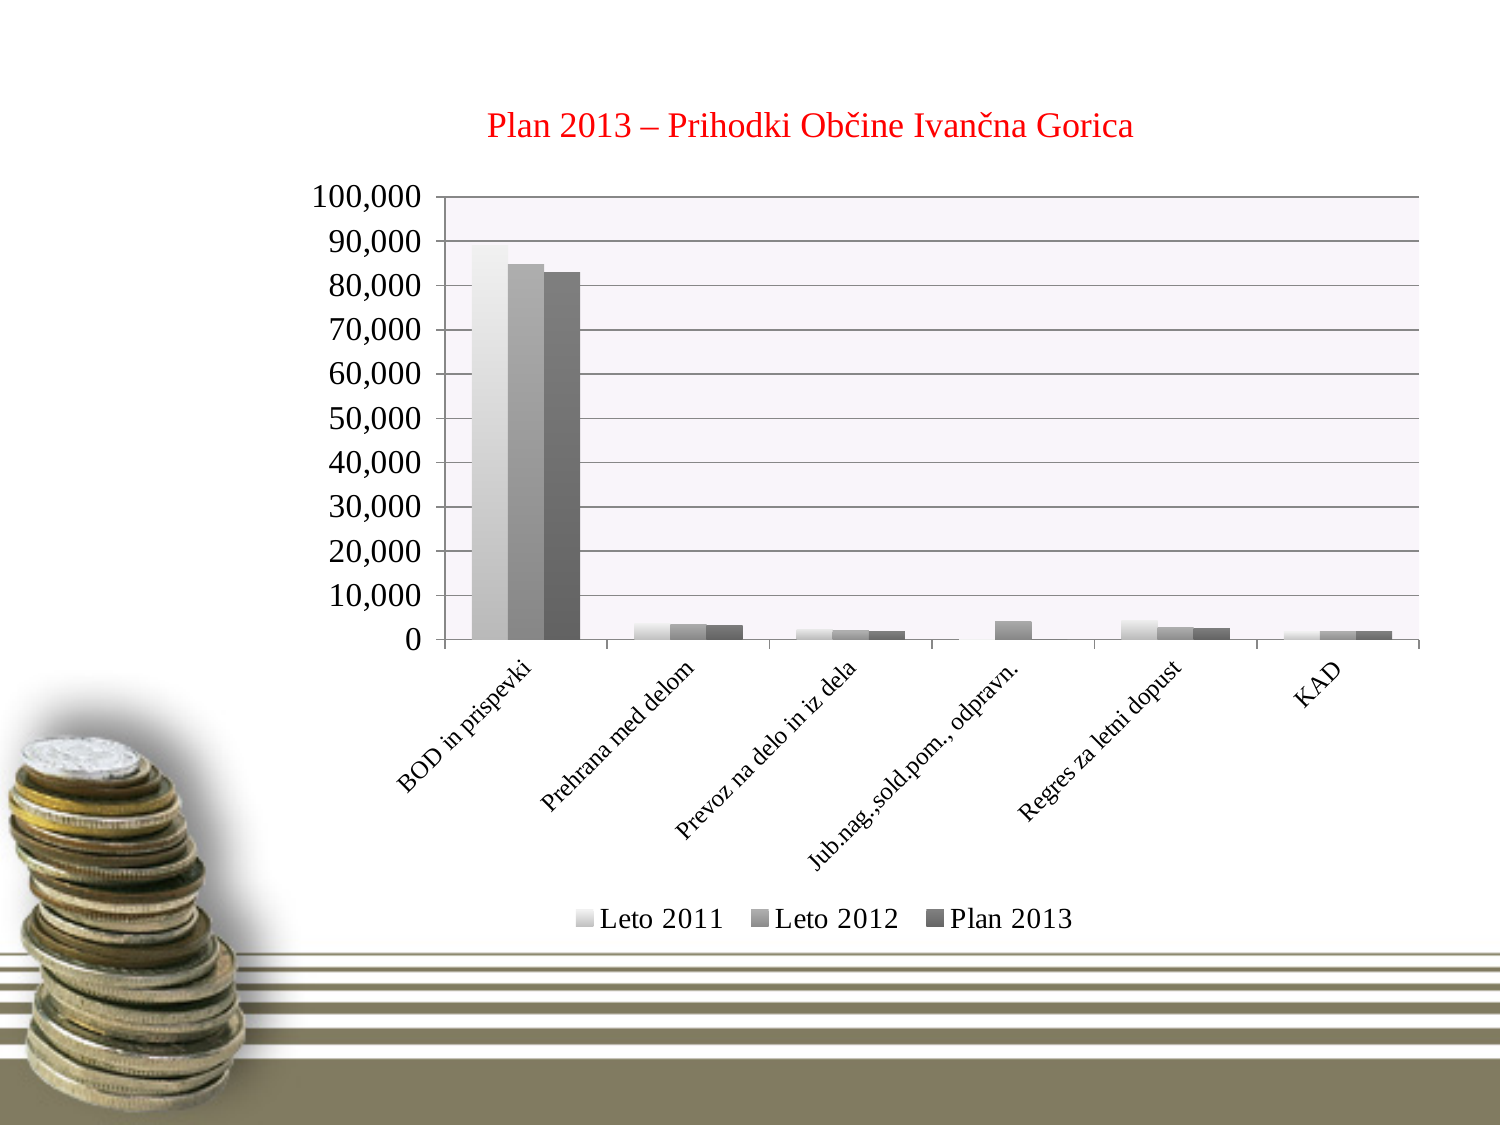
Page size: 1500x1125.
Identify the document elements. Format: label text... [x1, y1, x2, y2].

title Plan 2013 – Prihodki Občine Ivančna Gorica [234, 93, 1388, 174]
picture [0, 0, 1500, 1125]
chart [187, 175, 1430, 950]
